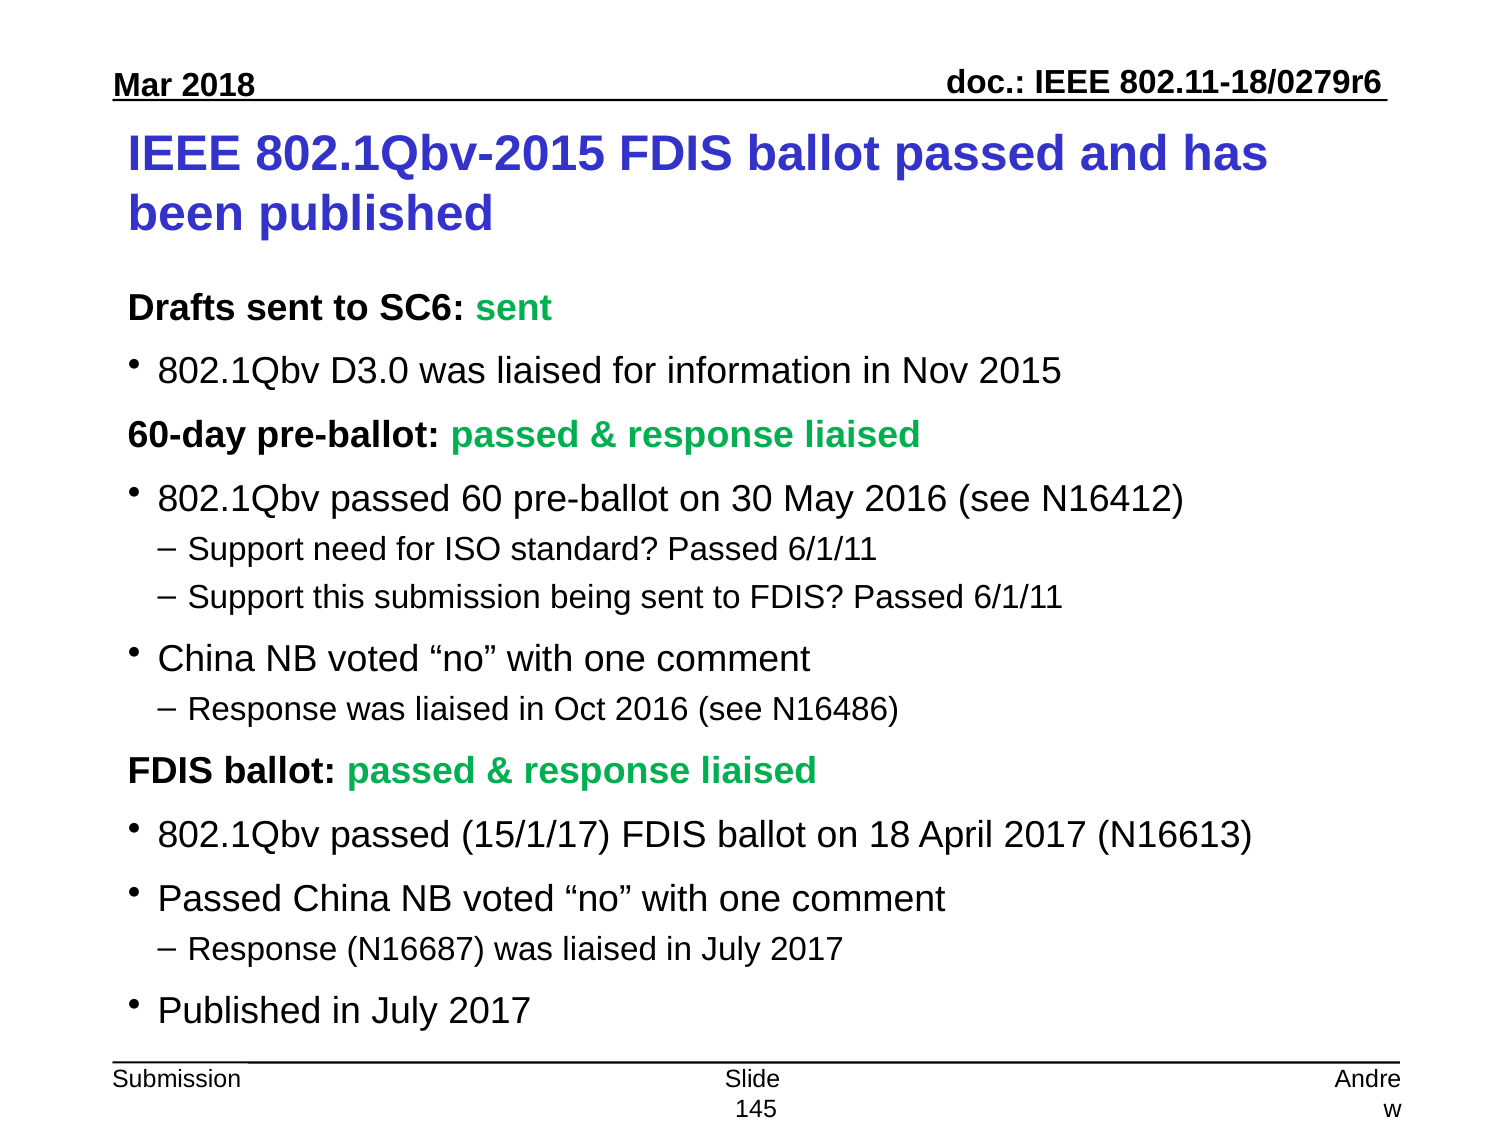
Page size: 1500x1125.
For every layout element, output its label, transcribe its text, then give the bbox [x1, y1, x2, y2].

slide_number Slide 145 [709, 1061, 803, 1093]
title IEEE 802.1Qbv-2015 FDIS ballot passed and has been published [112, 112, 1388, 275]
list Drafts sent to SC6: sent 802.1Qbv D3.0 was liaised for information in Nov 2015 60-day pre-ballot: passed & response liaised 802.1Qbv passed 60 pre-ballot on 30 May 2016 (see N16412) Support need for ISO standard? Passed 6/1/11 Support this submission being sent to FDIS? Passed 6/1/11 China NB voted “no” with one comment Response was liaised in Oct 2016 (see N16486) FDIS ballot: passed & response liaised 802.1Qbv passed (15/1/17) FDIS ballot on 18 April 2017 (N16613) Passed China NB voted “no” with one comment Response (N16687) was liaised in July 2017 Published in July 2017 [112, 275, 1388, 950]
footer Andrew Myles, Cisco [1320, 1061, 1402, 1093]
